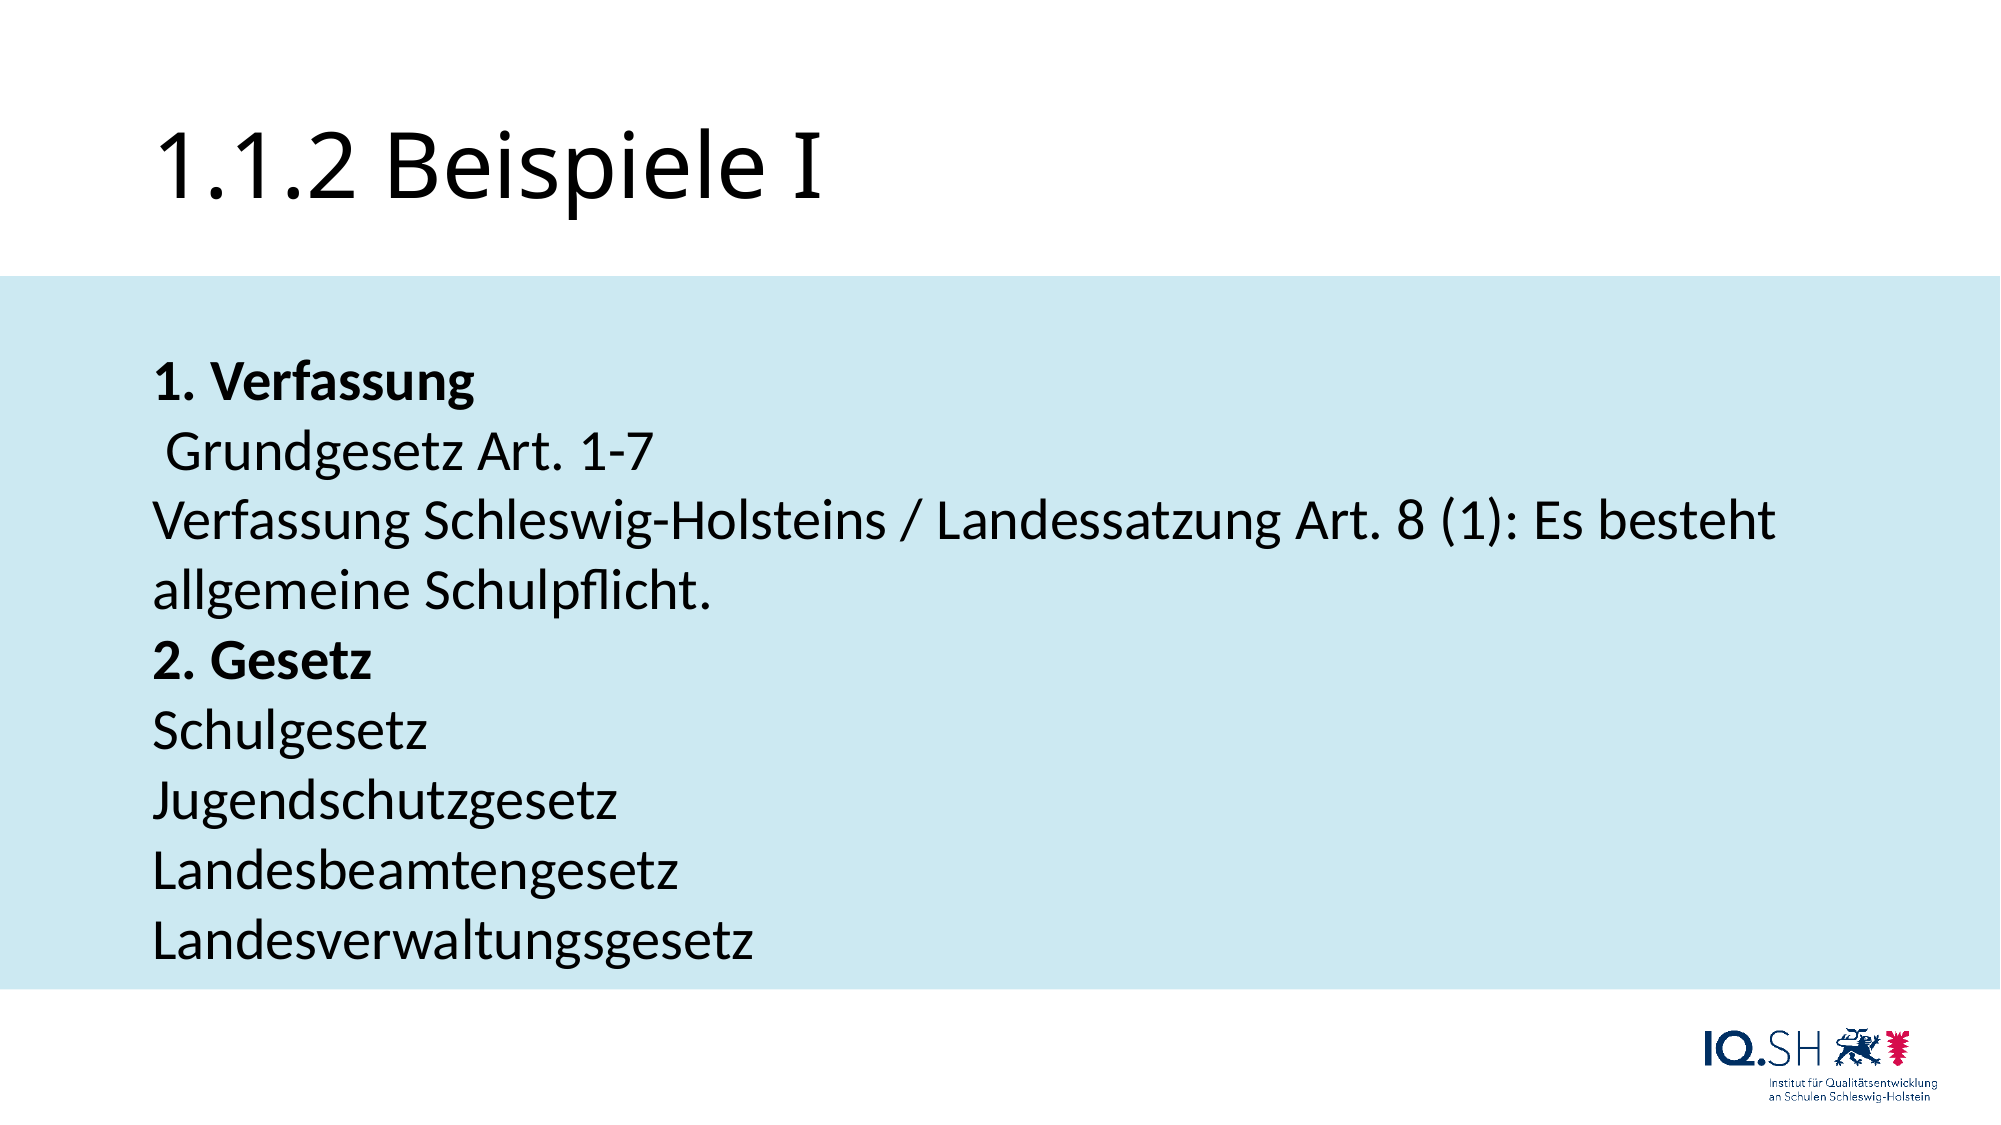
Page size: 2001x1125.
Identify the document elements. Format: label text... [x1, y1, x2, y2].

picture [1705, 1028, 1937, 1103]
list 1. Verfassung Grundgesetz Art. 1-7 Verfassung Schleswig-Holsteins / Landessatzung Art. 8 (1): Es besteht allgemeine Schulpflicht. 2. Gesetz Schulgesetz Jugendschutzgesetz Landesbeamtengesetz Landesverwaltungsgesetz [137, 299, 1863, 1014]
title 1.1.2 Beispiele I [137, 59, 1863, 278]
